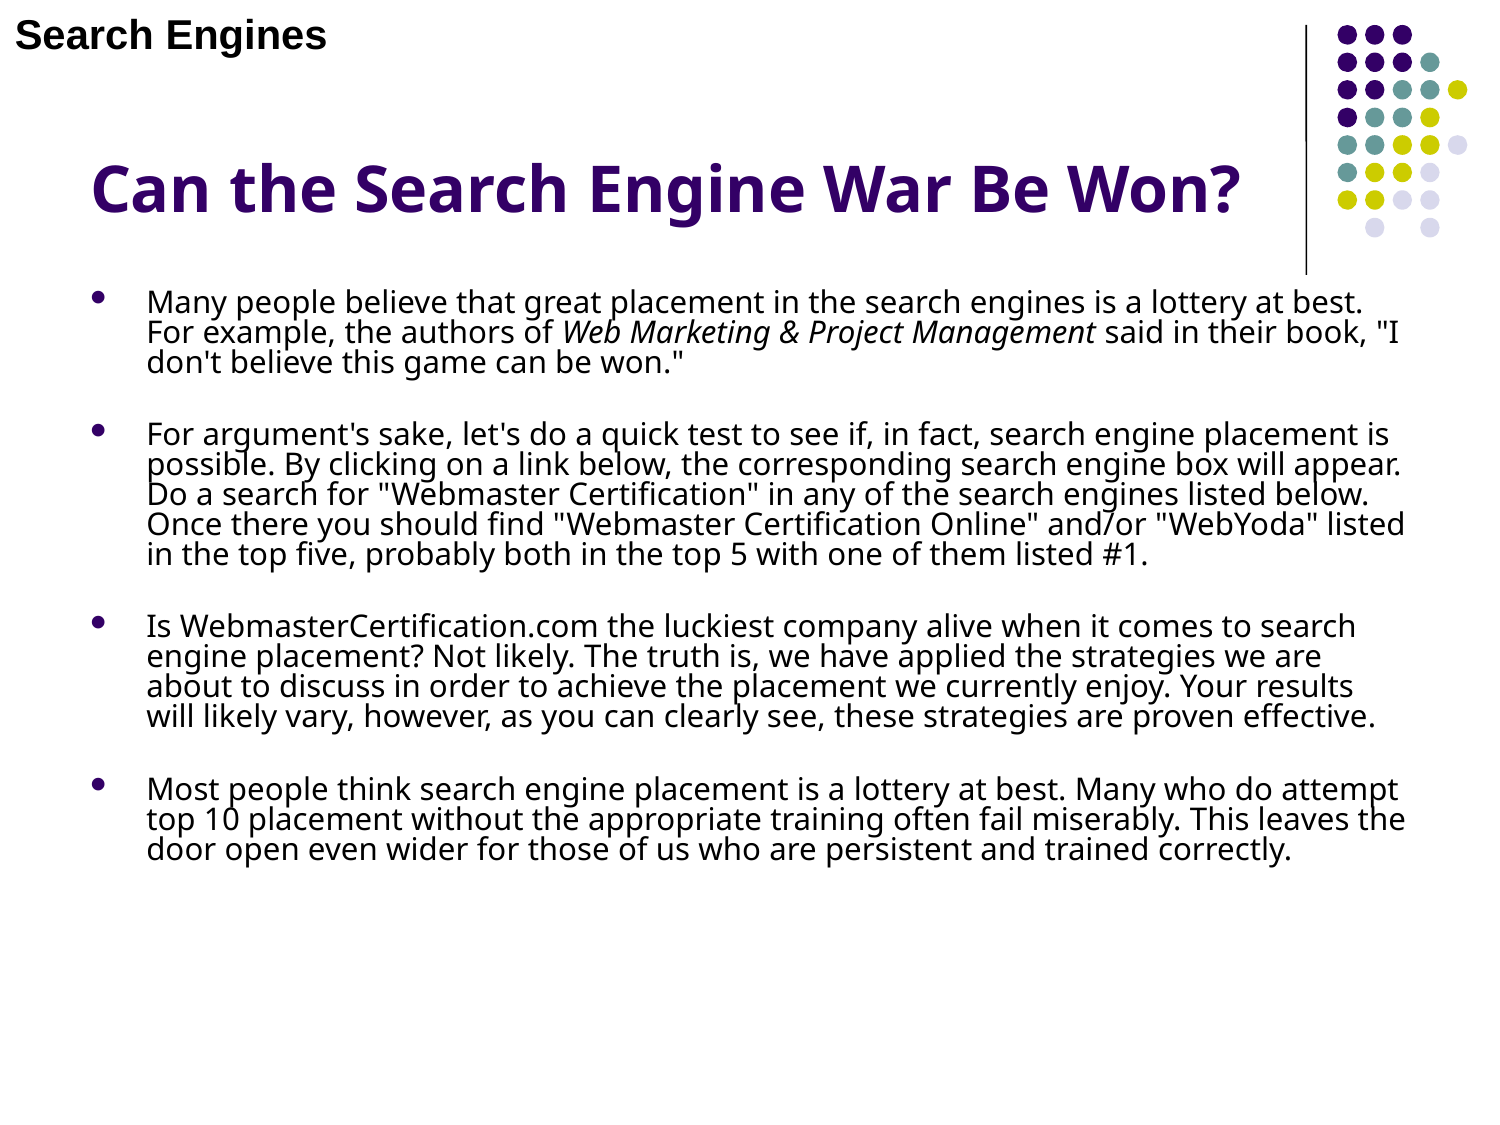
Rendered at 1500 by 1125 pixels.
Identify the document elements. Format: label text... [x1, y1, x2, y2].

title Can the Search Engine War Be Won? [75, 20, 1313, 233]
text_box Search Engines [0, 0, 355, 65]
list Many people believe that great placement in the search engines is a lottery at best. For example, the authors of Web Marketing & Project Management said in their book, "I don't believe this game can be won." For argument's sake, let's do a quick test to see if, in fact, search engine placement is possible. By clicking on a link below, the corresponding search engine box will appear. Do a search for "Webmaster Certification" in any of the search engines listed below. Once there you should find "Webmaster Certification Online" and/or "WebYoda" listed in the top five, probably both in the top 5 with one of them listed #1. Is WebmasterCertification.com the luckiest company alive when it comes to search engine placement? Not likely. The truth is, we have applied the strategies we are about to discuss in order to achieve the placement we currently enjoy. Your results will likely vary, however, as you can clearly see, these strategies are proven effective. Most people think search engine placement is a lottery at best. Many who do attempt top 10 placement without the appropriate training often fail miserably. This leaves the door open even wider for those of us who are persistent and trained correctly. [75, 282, 1425, 1006]
